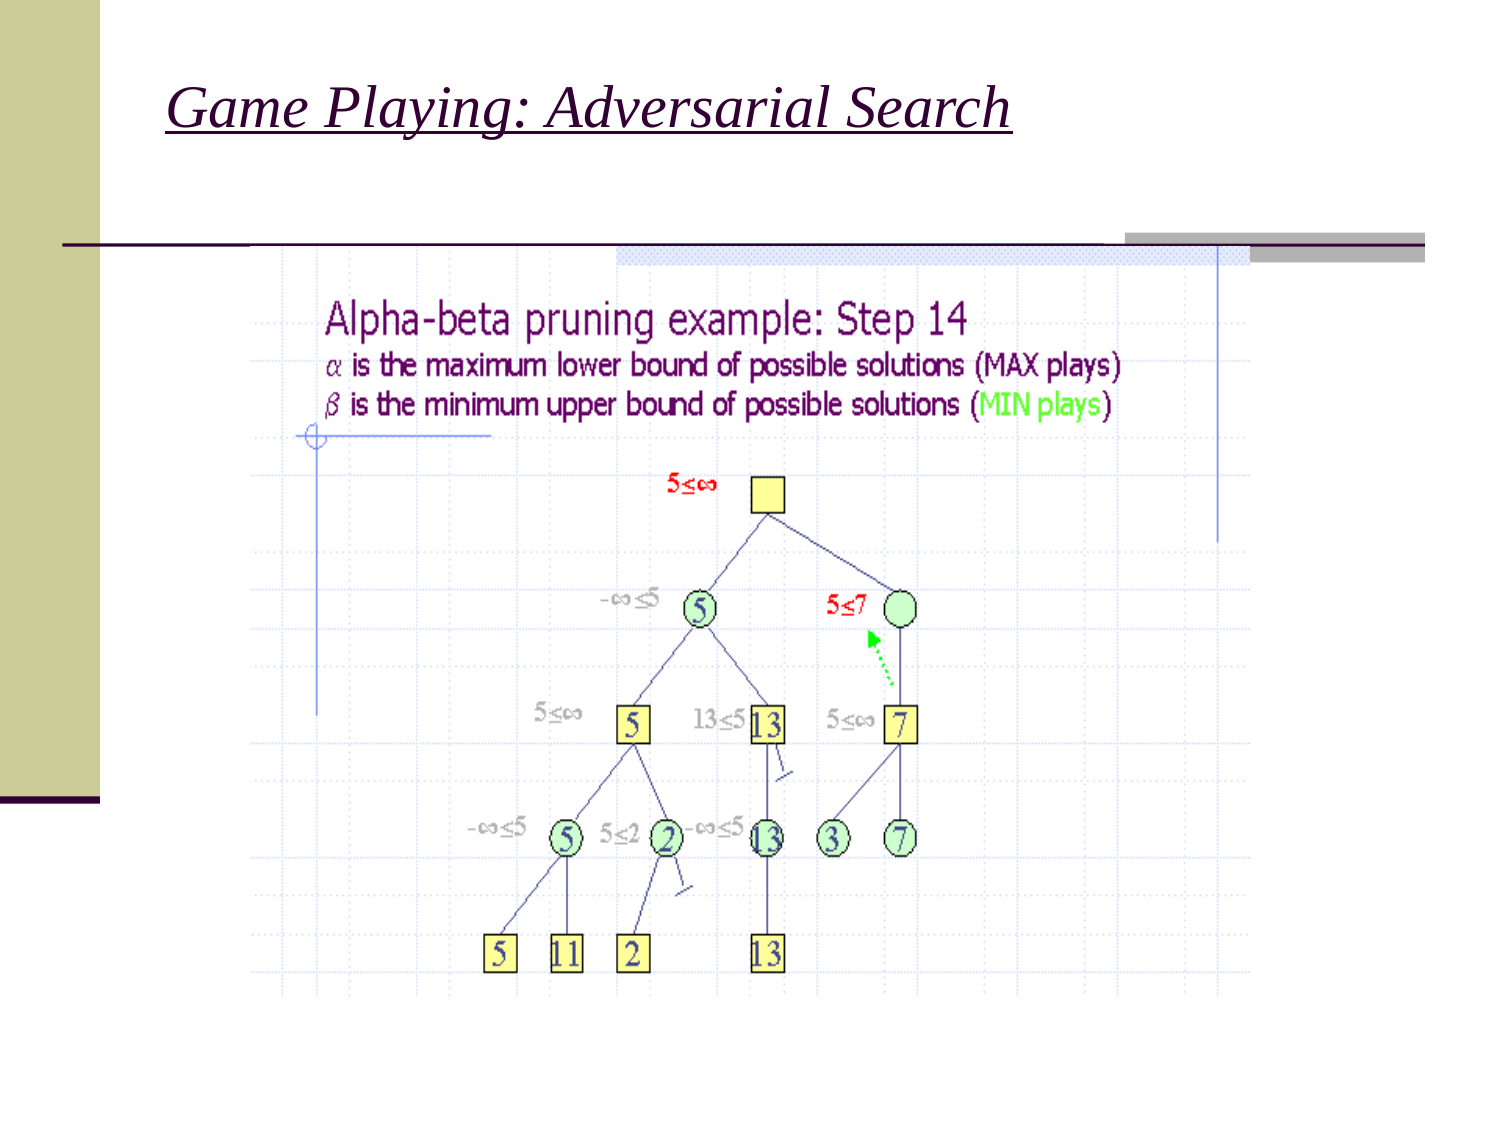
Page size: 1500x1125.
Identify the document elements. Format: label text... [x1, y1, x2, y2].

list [249, 245, 1251, 997]
title Game Playing: Adversarial Search [149, 45, 1426, 162]
